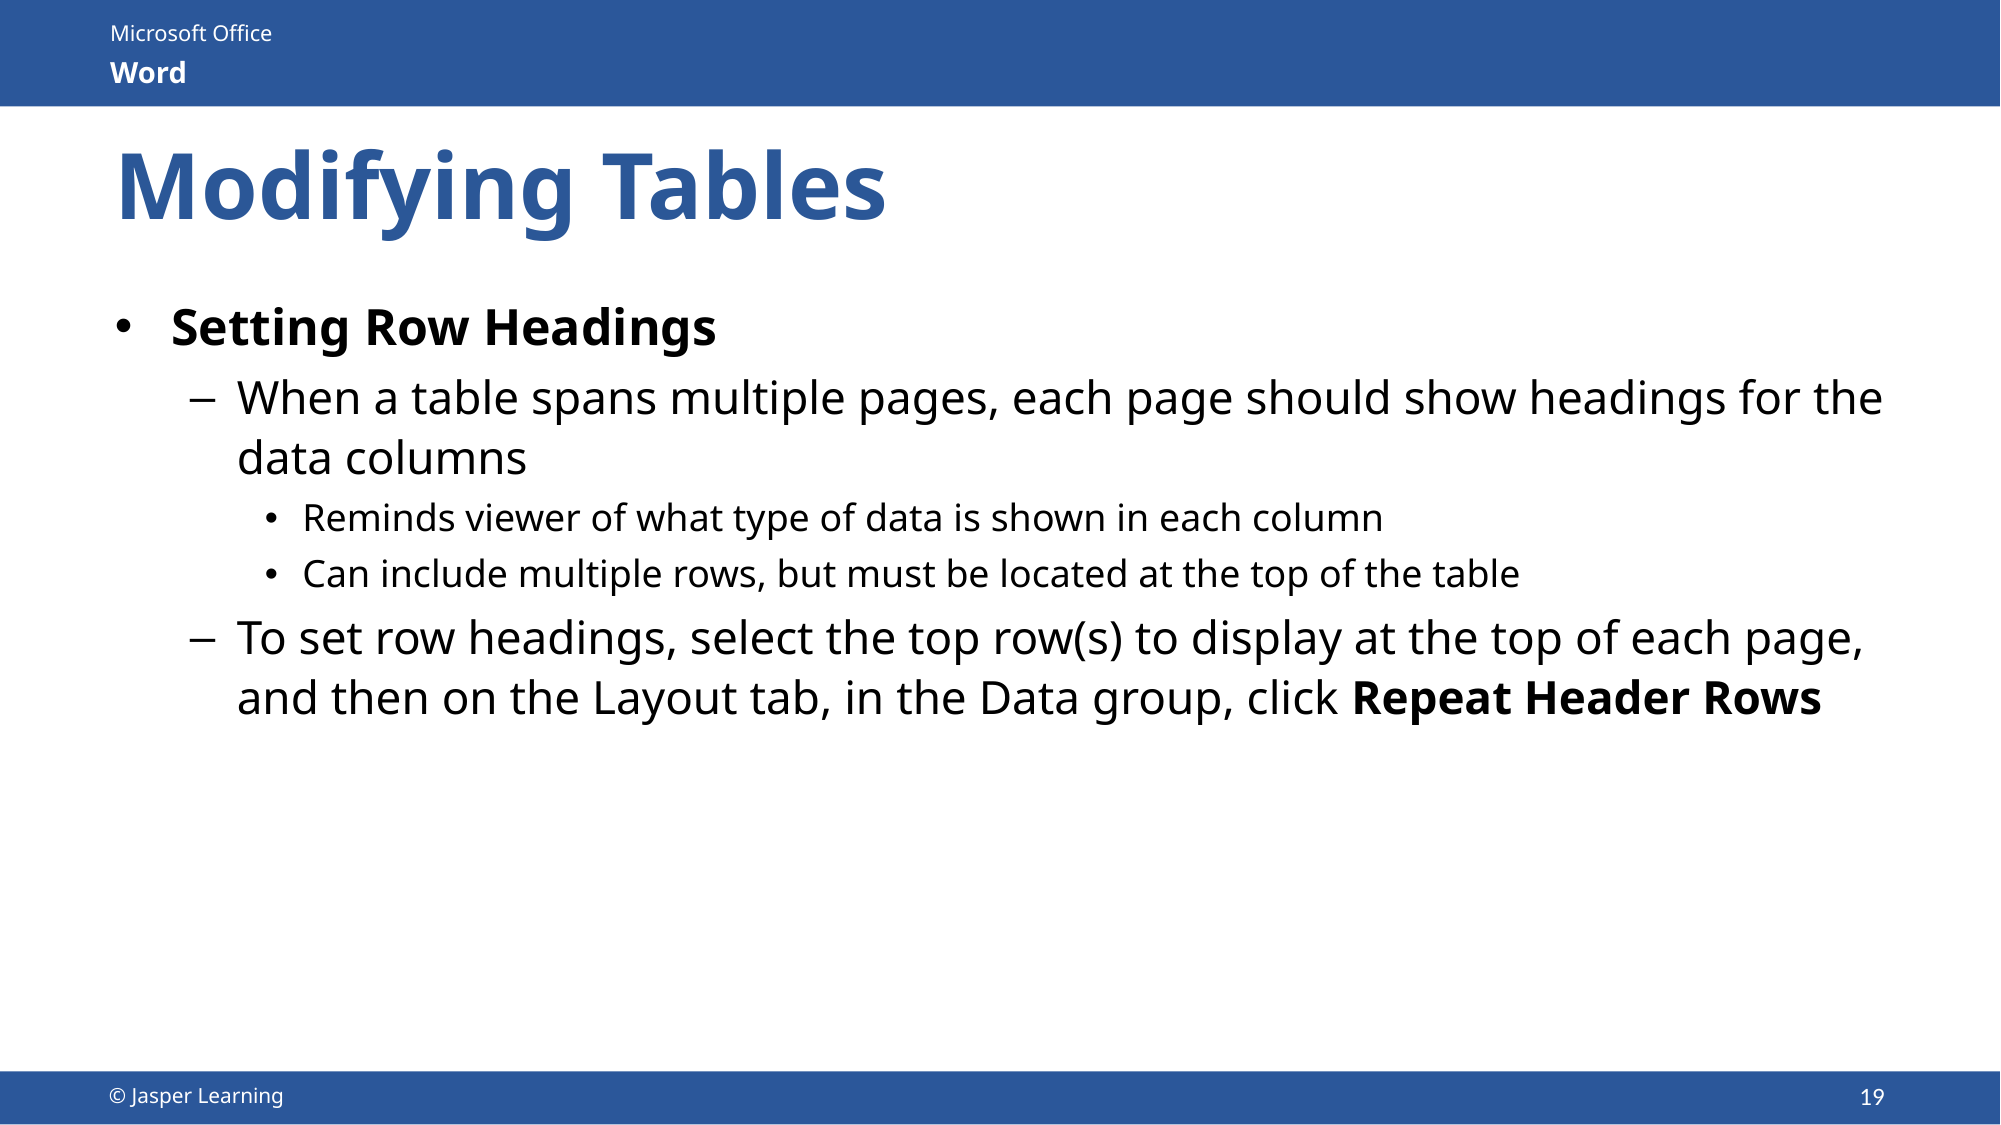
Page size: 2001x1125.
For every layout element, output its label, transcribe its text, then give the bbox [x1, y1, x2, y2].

footer © Jasper Learning [94, 1066, 769, 1125]
slide_number 19 [1433, 1065, 1900, 1125]
list Setting Row Headings When a table spans multiple pages, each page should show headings for the data columns Reminds viewer of what type of data is shown in each column Can include multiple rows, but must be located at the top of the table To set row headings, select the top row(s) to display at the top of each page, and then on the Layout tab, in the Data group, click Repeat Header Rows [99, 283, 1900, 1026]
title Modifying Tables [99, 118, 1866, 248]
